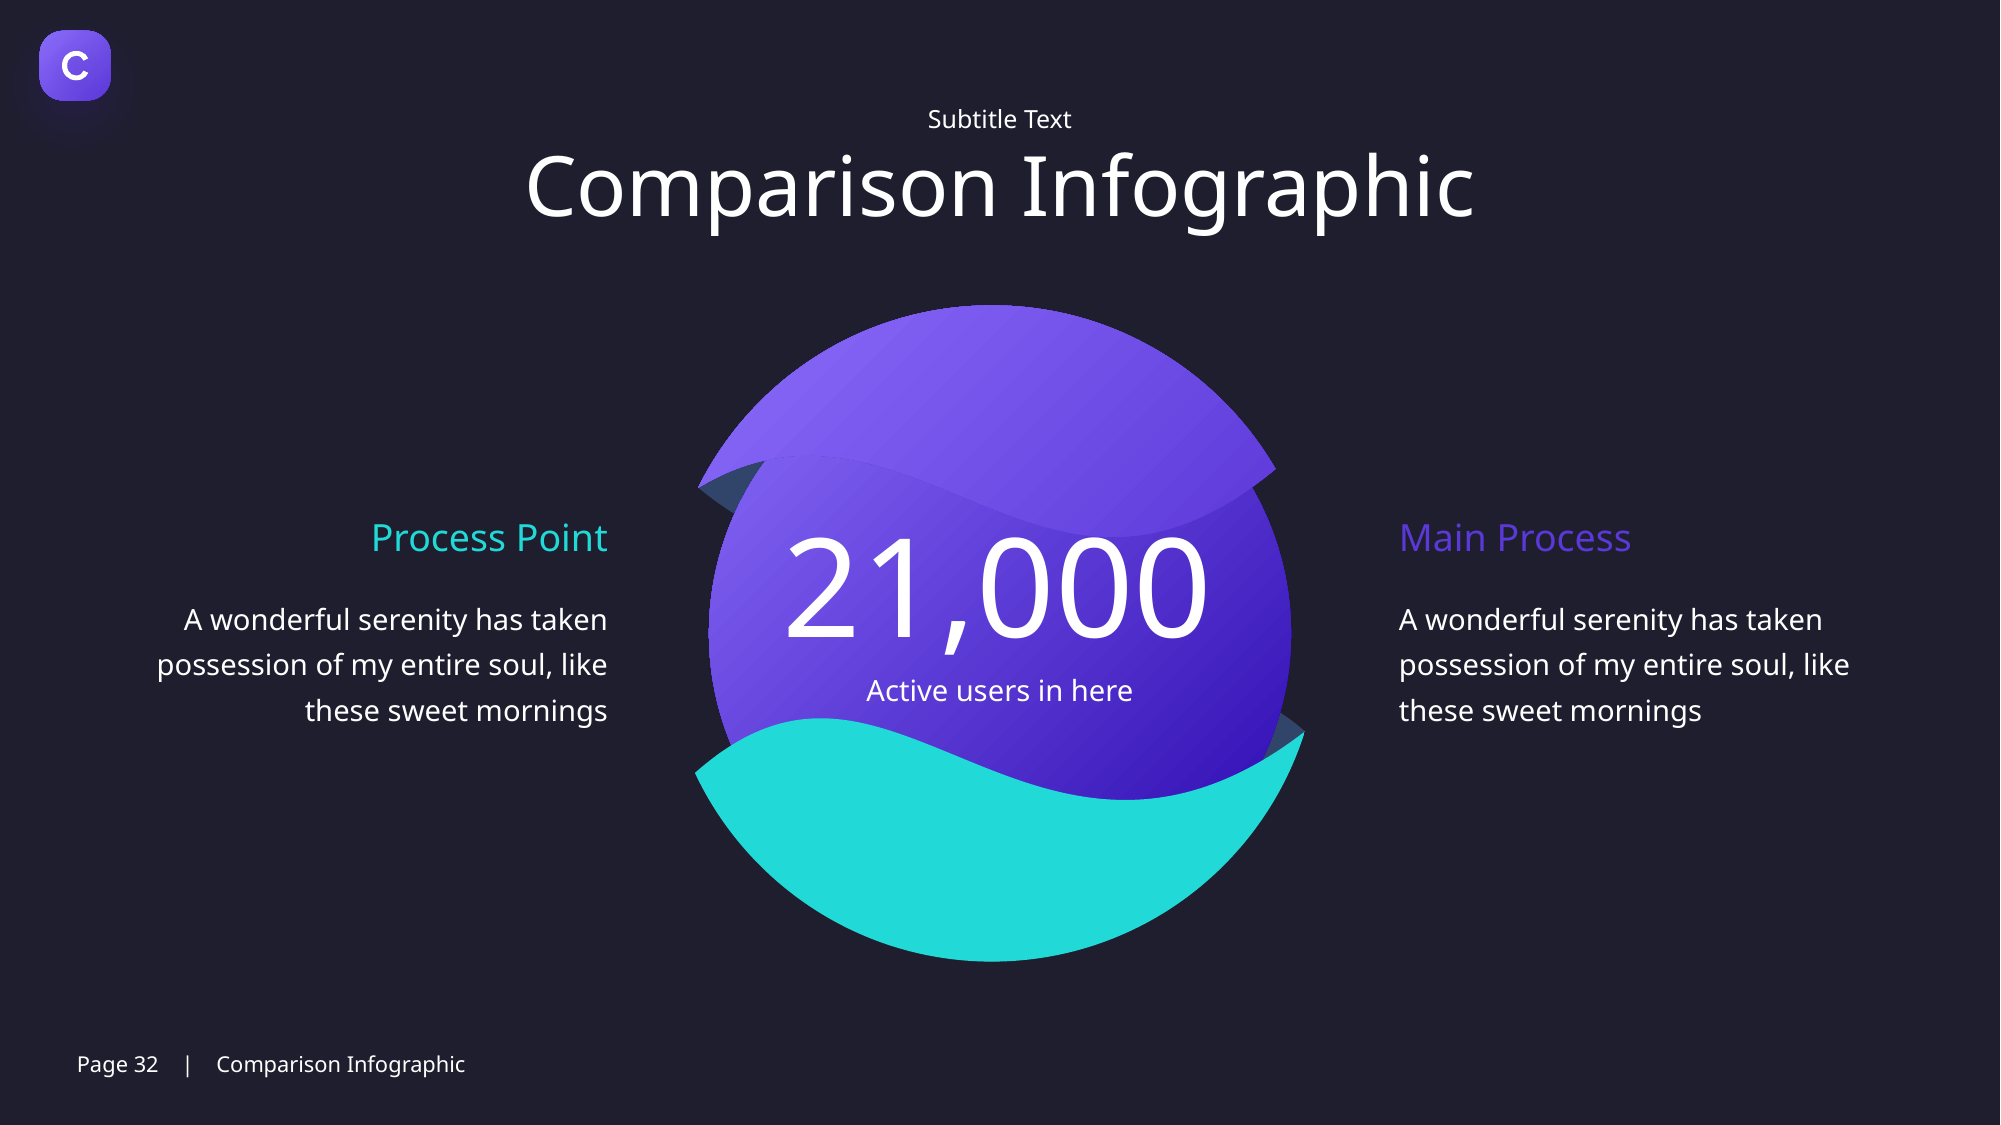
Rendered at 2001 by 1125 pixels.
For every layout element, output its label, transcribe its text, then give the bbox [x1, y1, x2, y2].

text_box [694, 304, 1305, 962]
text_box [1384, 502, 1914, 733]
text_box Subtitle Text [912, 96, 1087, 142]
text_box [93, 502, 623, 733]
text_box Comparison Infographic [450, 125, 1550, 240]
